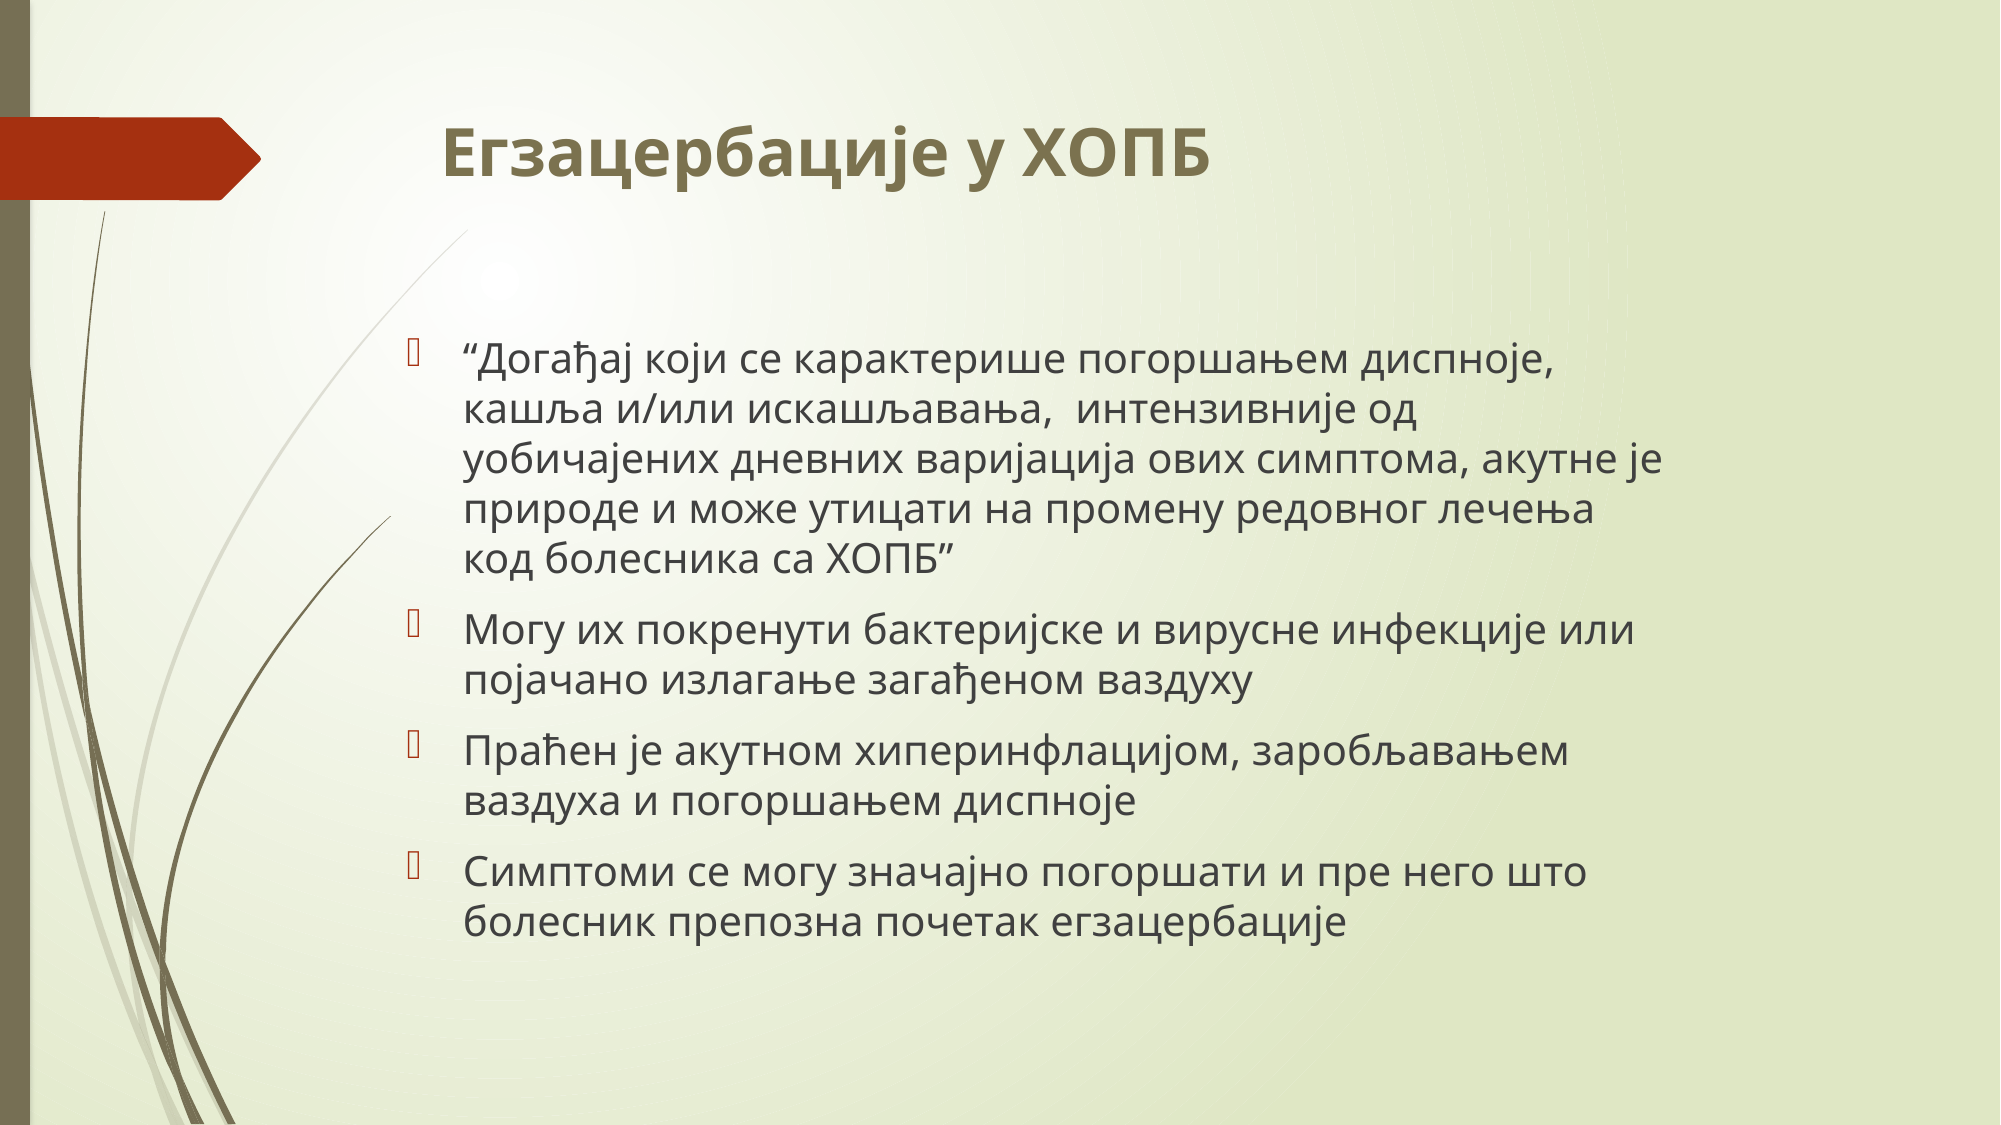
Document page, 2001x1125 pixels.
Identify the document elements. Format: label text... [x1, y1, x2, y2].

list “Догађај који се карактерише погоршањем диспноје, кашља и/или искашљавања, интензивније од уобичајених дневних варијација ових симптома, акутне је природе и може утицати на промену редовног лечења код болесника са ХОПБ” Могу их покренути бактеријске и вирусне инфекције или појачано излагање загађеном ваздуху Праћен је акутном хиперинфлацијом, заробљавањем ваздуха и погоршањем диспноје Симптоми се могу значајно погоршати и пре него што болесник препозна почетак егзацербације [391, 324, 1687, 1112]
title Егзацербације у ХОПБ [425, 102, 1888, 313]
